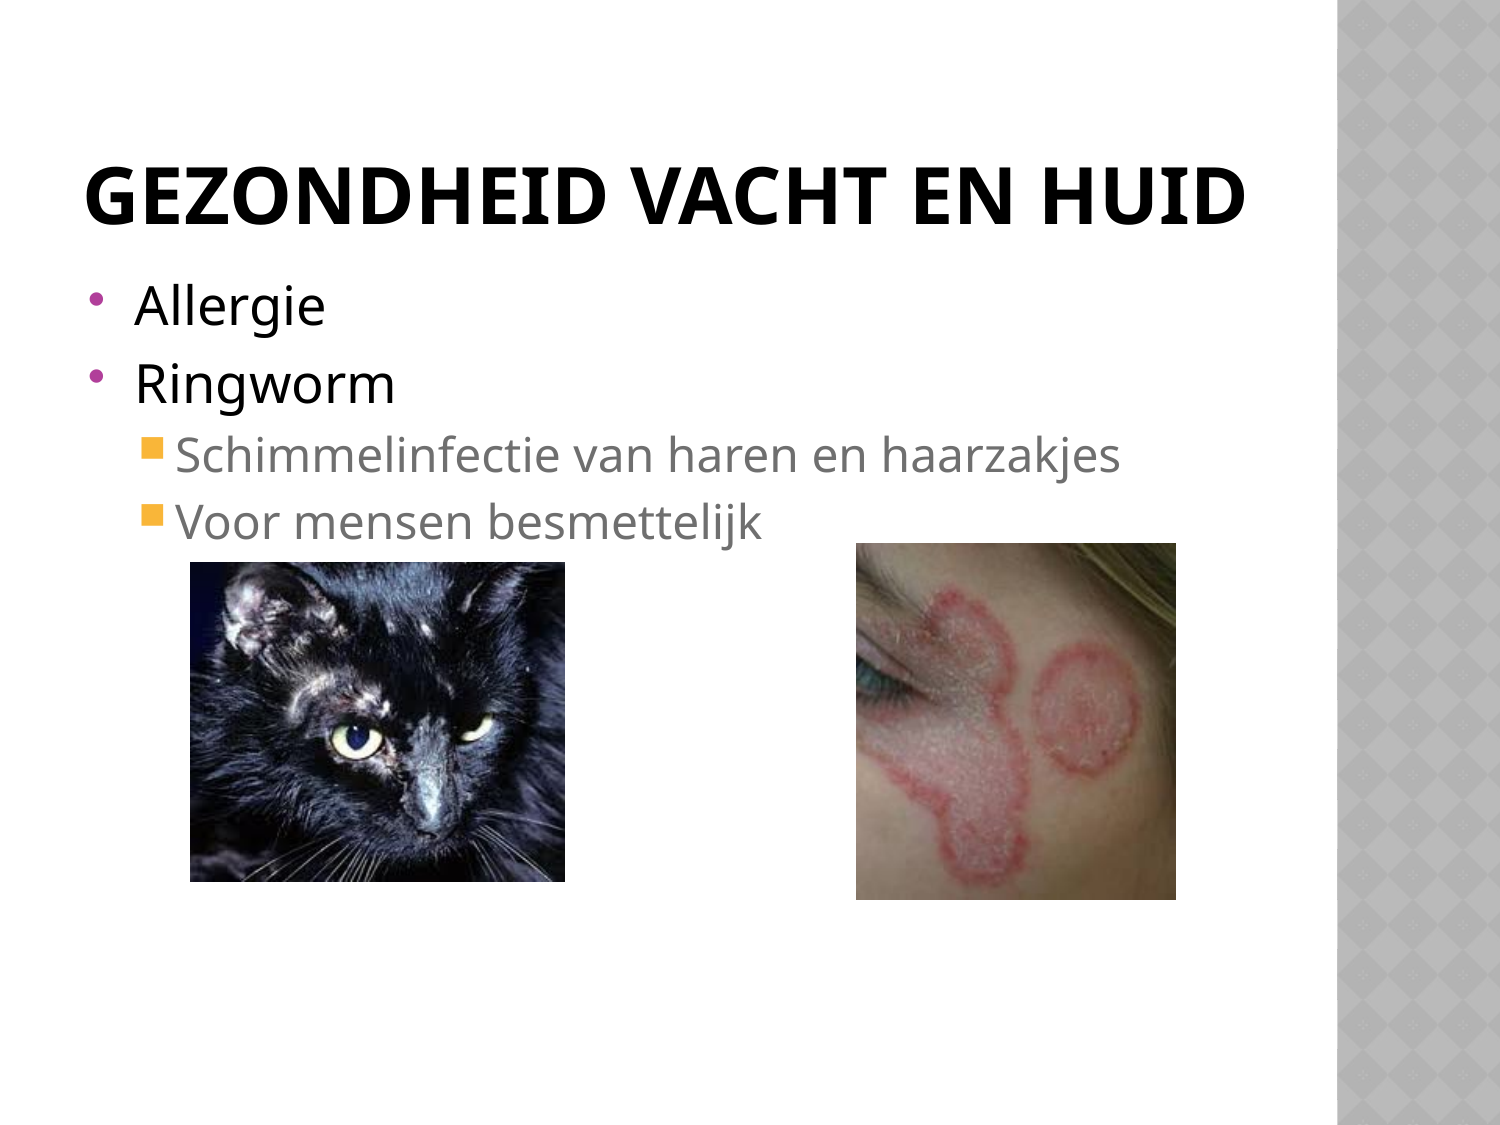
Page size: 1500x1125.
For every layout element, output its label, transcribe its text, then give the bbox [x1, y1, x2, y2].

title Gezondheid vacht en huid [75, 52, 1263, 240]
list Allergie Ringworm Schimmelinfectie van haren en haarzakjes Voor mensen besmettelijk [75, 264, 1263, 1059]
picture [855, 543, 1176, 901]
picture [189, 561, 566, 882]
